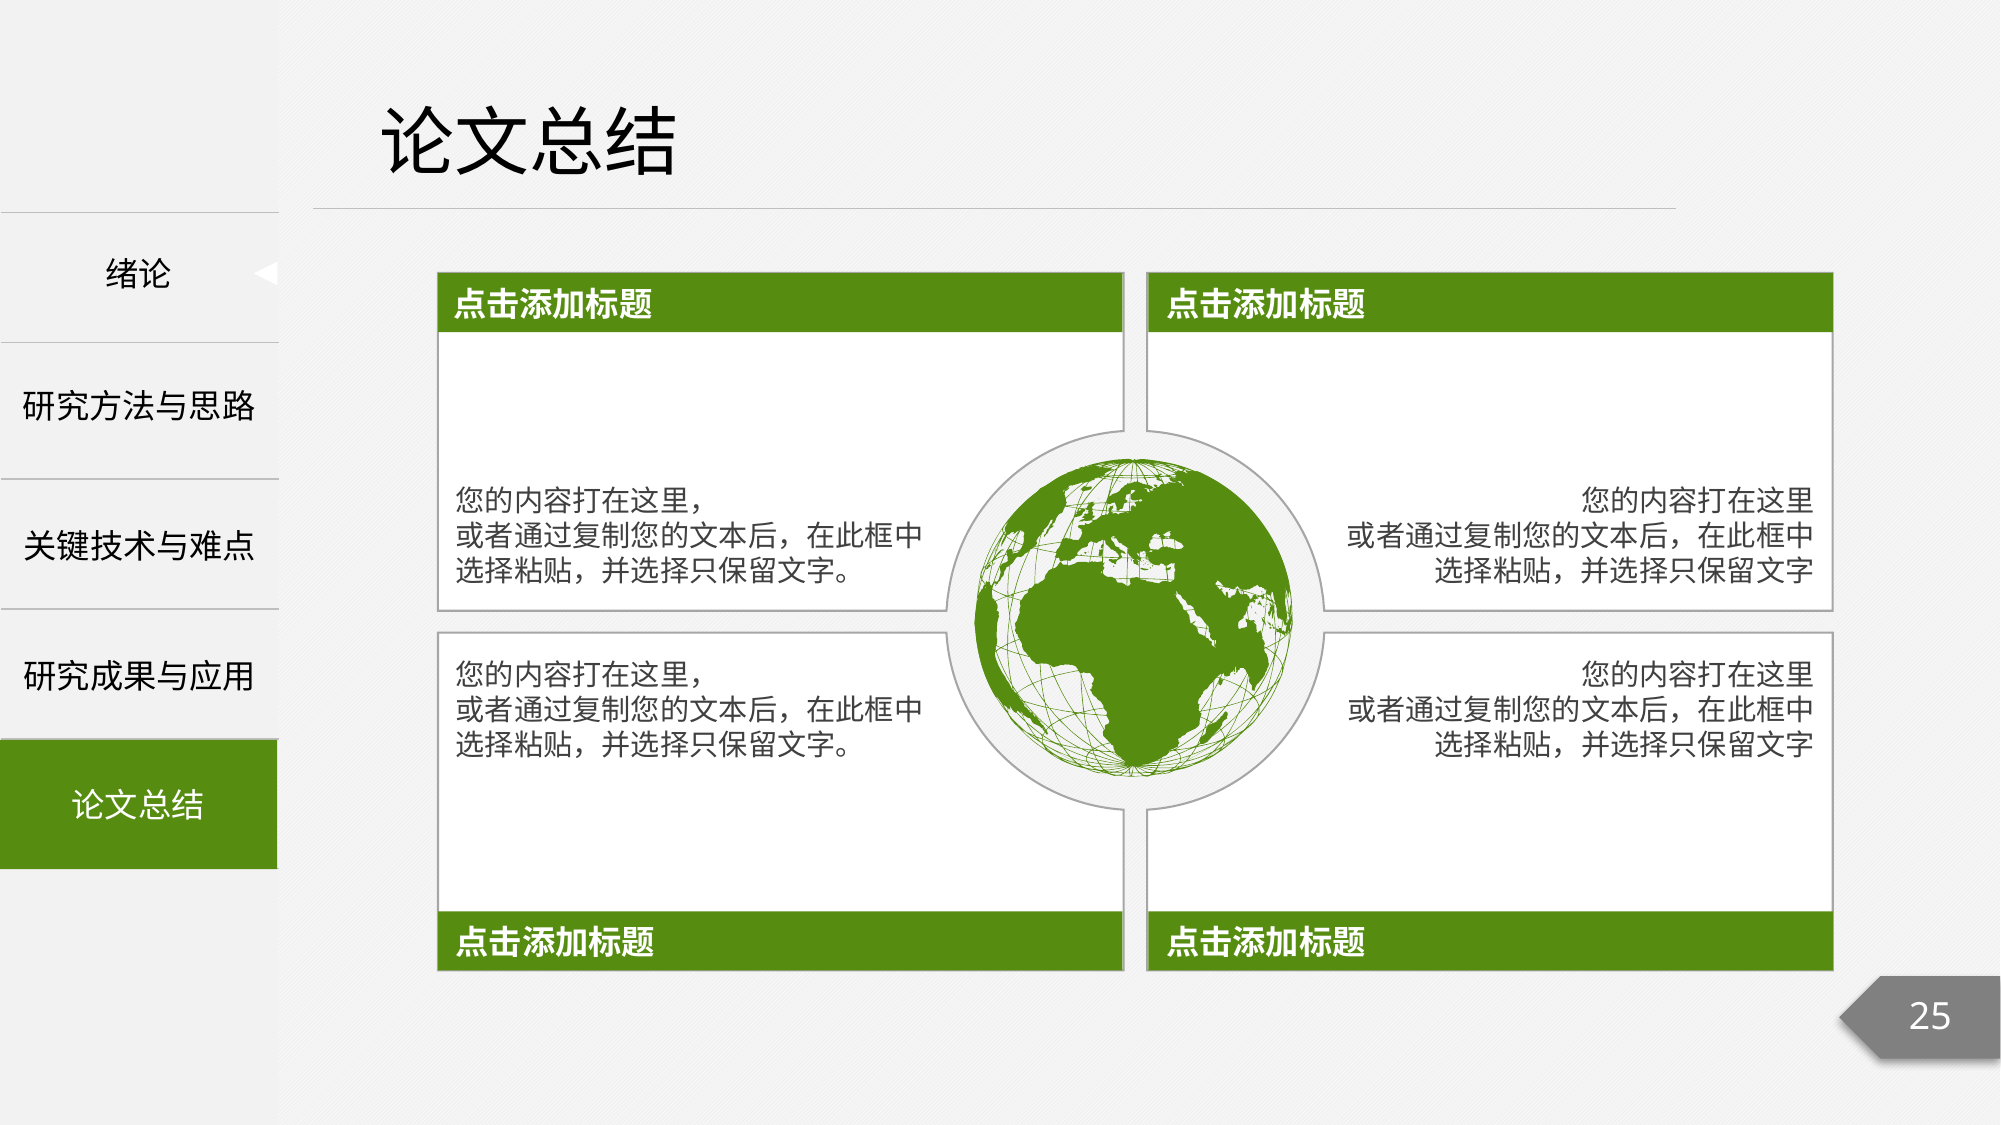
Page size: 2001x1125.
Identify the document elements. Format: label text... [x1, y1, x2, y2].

text_box 您的内容打在这里 或者通过复制您的文本后，在此框中 选择粘贴，并选择只保留文字 [1147, 272, 1833, 611]
text_box 您的内容打在这里， 或者通过复制您的文本后，在此框中 选择粘贴，并选择只保留文字。 [438, 632, 1124, 971]
text_box 您的内容打在这里， 或者通过复制您的文本后，在此框中 选择粘贴，并选择只保留文字。 [437, 272, 1124, 611]
text_box 您的内容打在这里 或者通过复制您的文本后，在此框中 选择粘贴，并选择只保留文字 [1147, 632, 1833, 971]
text_box 点击添加标题 [1148, 273, 1833, 333]
text_box 点击添加标题 [1148, 911, 1833, 971]
text_box 点击添加标题 [438, 273, 1123, 333]
text_box 点击添加标题 [438, 911, 1123, 971]
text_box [974, 458, 1294, 777]
